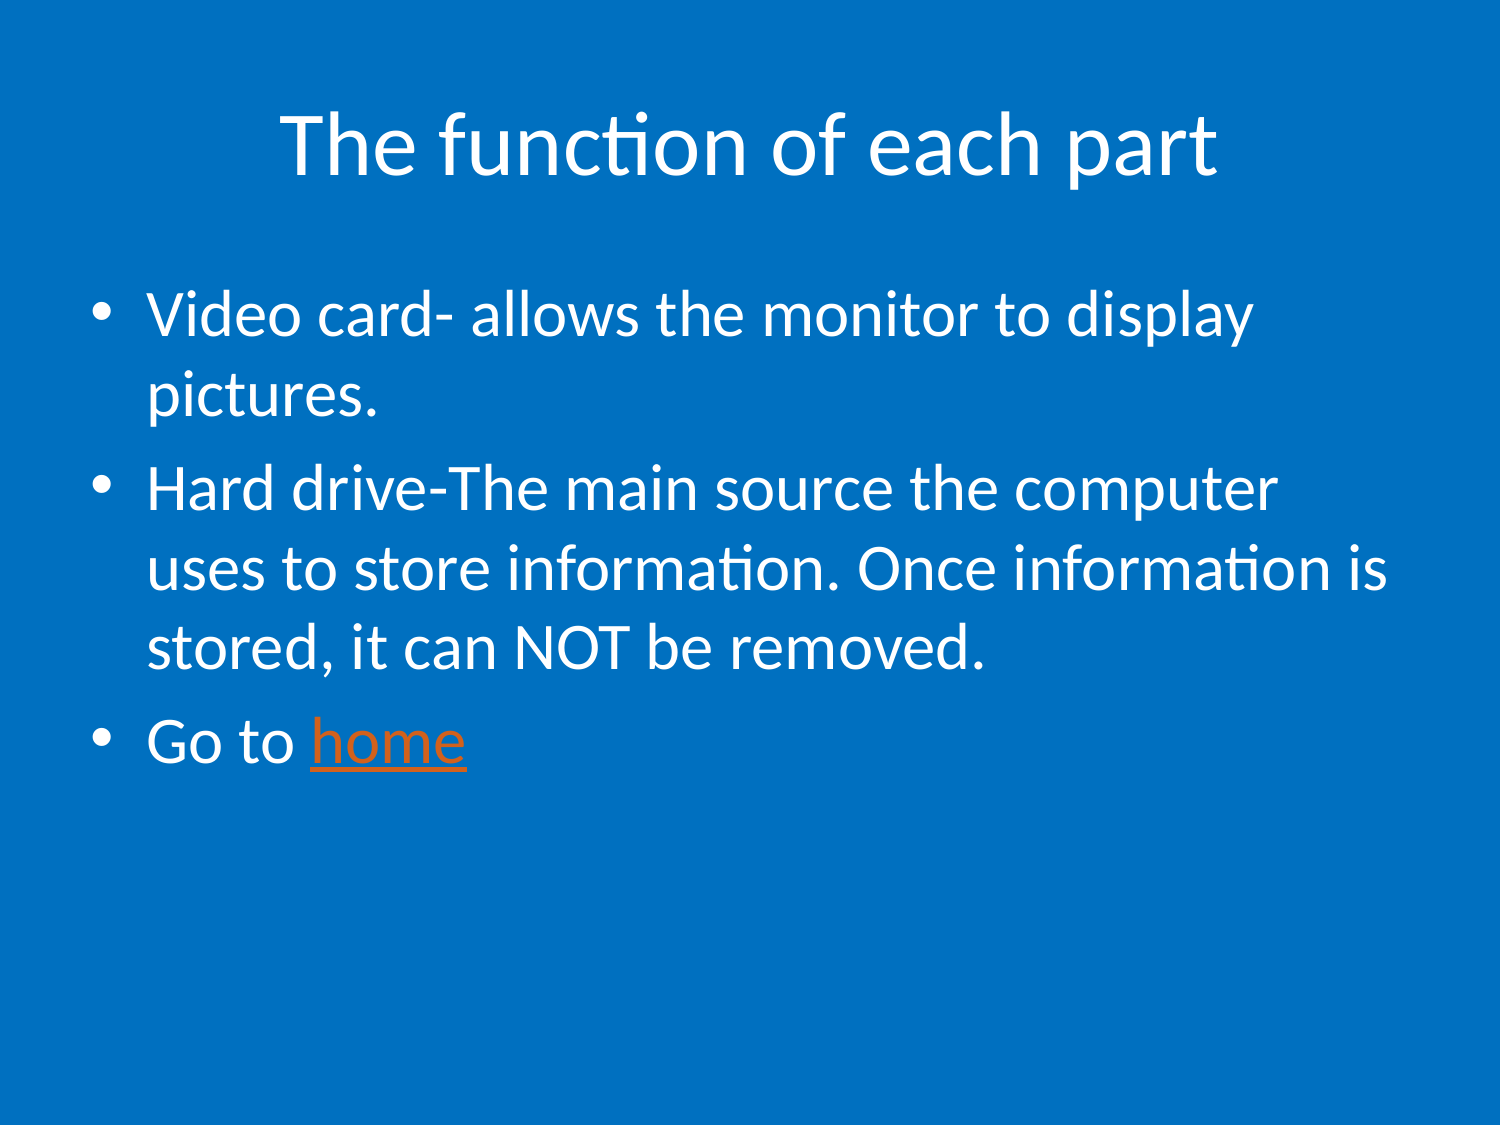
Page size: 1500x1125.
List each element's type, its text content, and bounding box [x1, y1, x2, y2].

list Video card- allows the monitor to display pictures. Hard drive-The main source the computer uses to store information. Once information is stored, it can NOT be removed. Go to home [75, 262, 1425, 1005]
title The function of each part [75, 45, 1425, 233]
